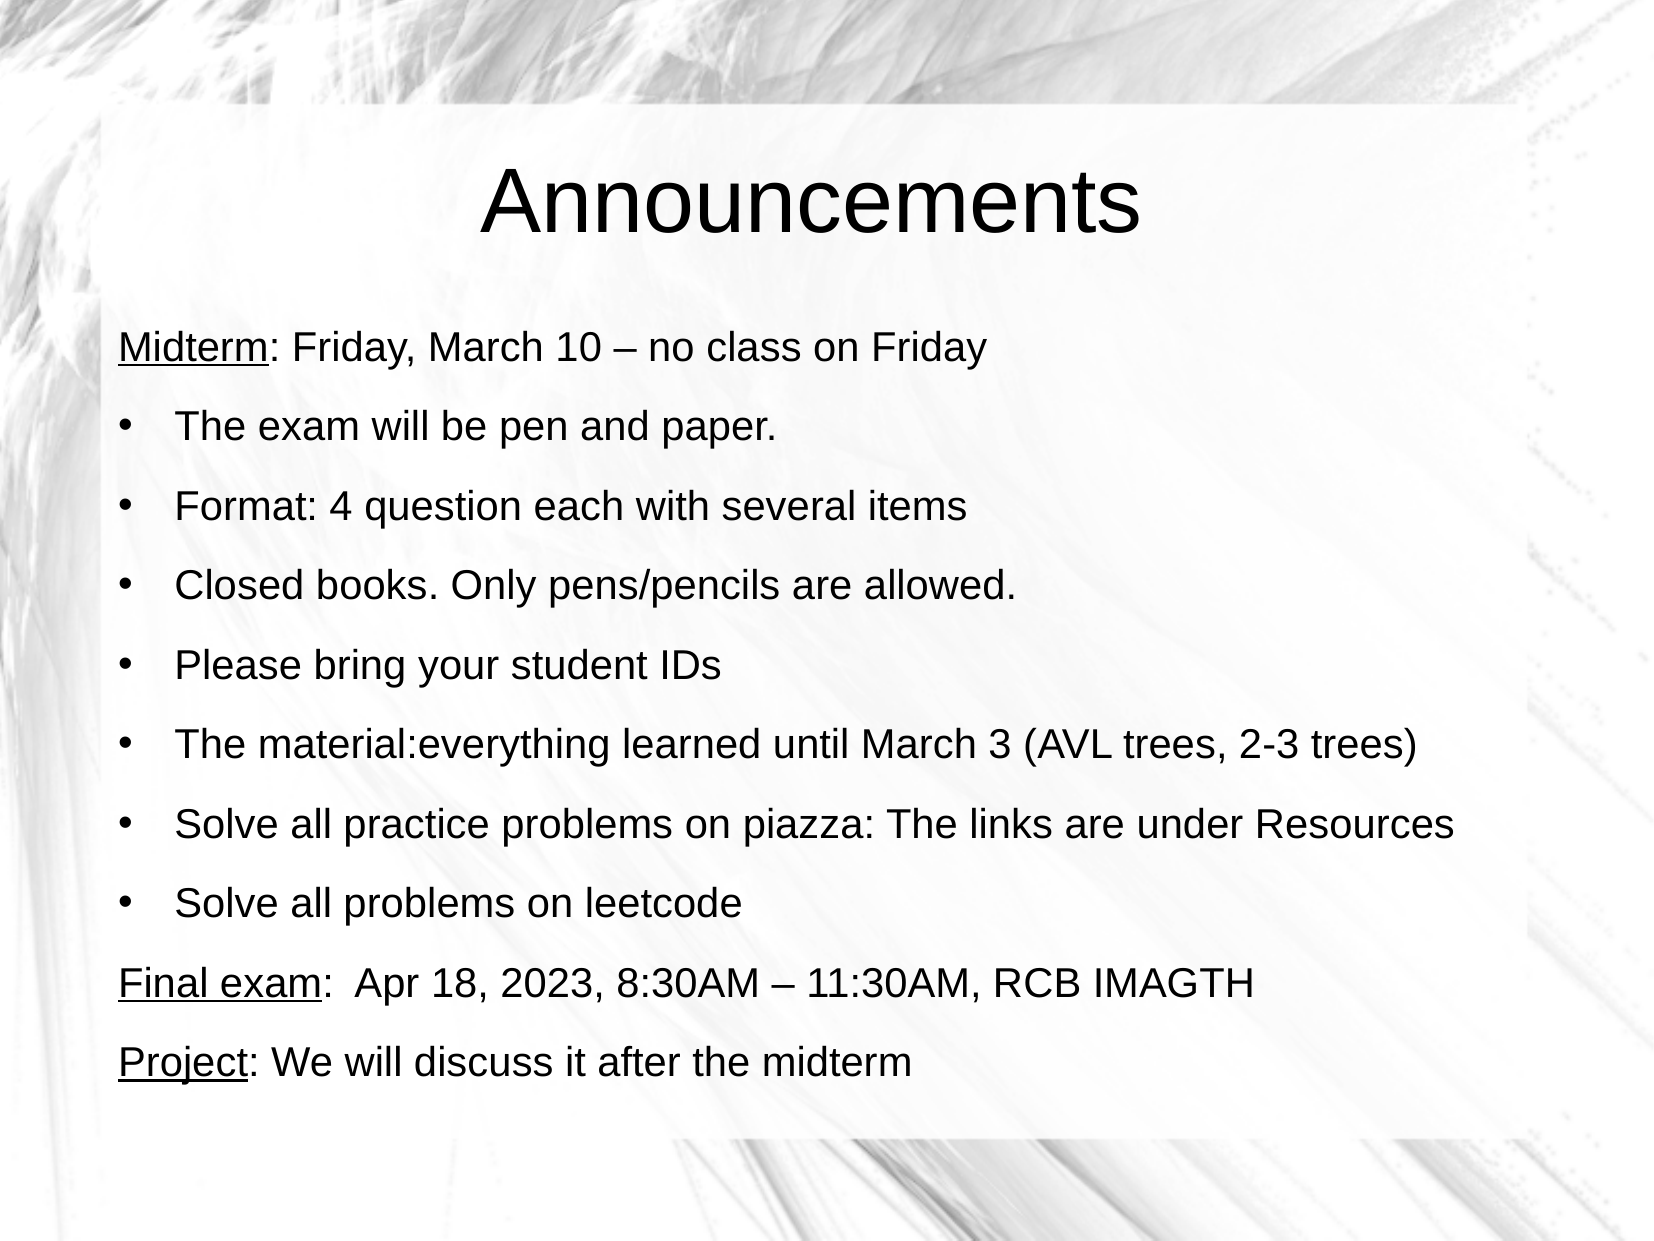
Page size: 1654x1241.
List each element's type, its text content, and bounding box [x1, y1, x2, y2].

picture [0, 0, 1654, 1241]
list Midterm: Friday, March 10 – no class on Friday The exam will be pen and paper. Format: 4 question each with several items Closed books. Only pens/pencils are allowed. Please bring your student IDs The material:everything learned until March 3 (AVL trees, 2-3 trees) Solve all practice problems on piazza: The links are under Resources Solve all problems on leetcode Final exam: Apr 18, 2023, 8:30AM – 11:30AM, RCB IMAGTH Project: We will discuss it after the midterm [118, 319, 1571, 1102]
title Announcements [118, 112, 1506, 281]
